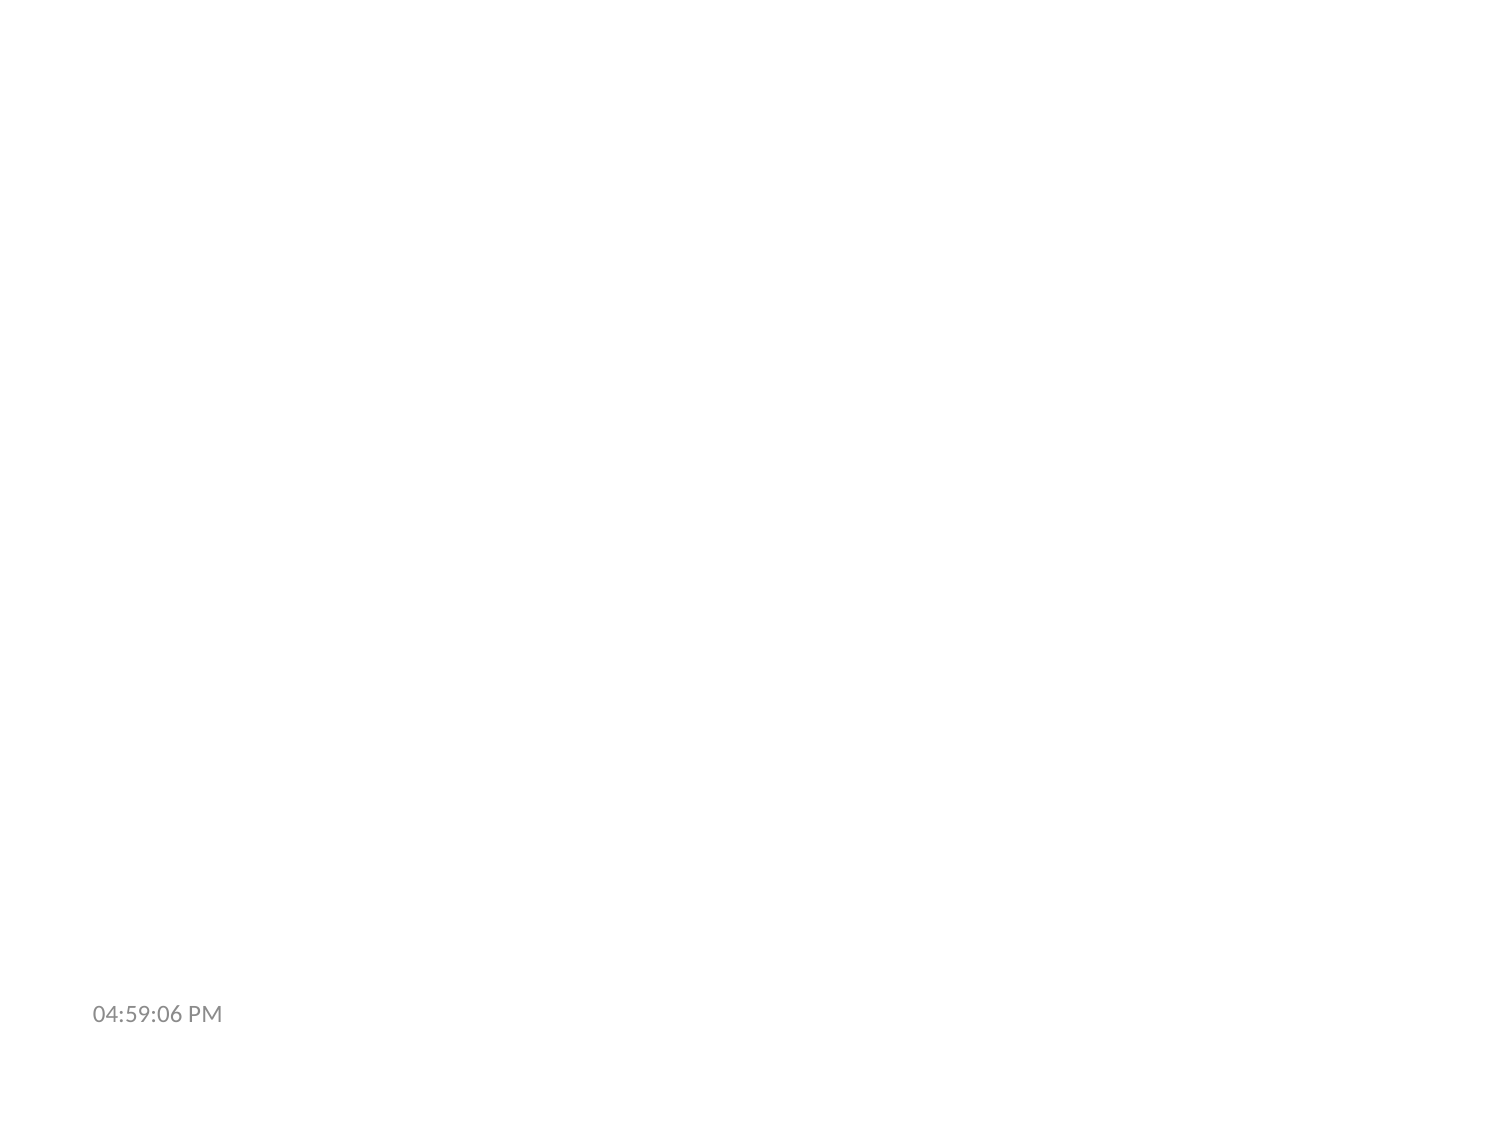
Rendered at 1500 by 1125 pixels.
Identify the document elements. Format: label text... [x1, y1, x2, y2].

text_box 3:35:09 PM [77, 982, 428, 1043]
